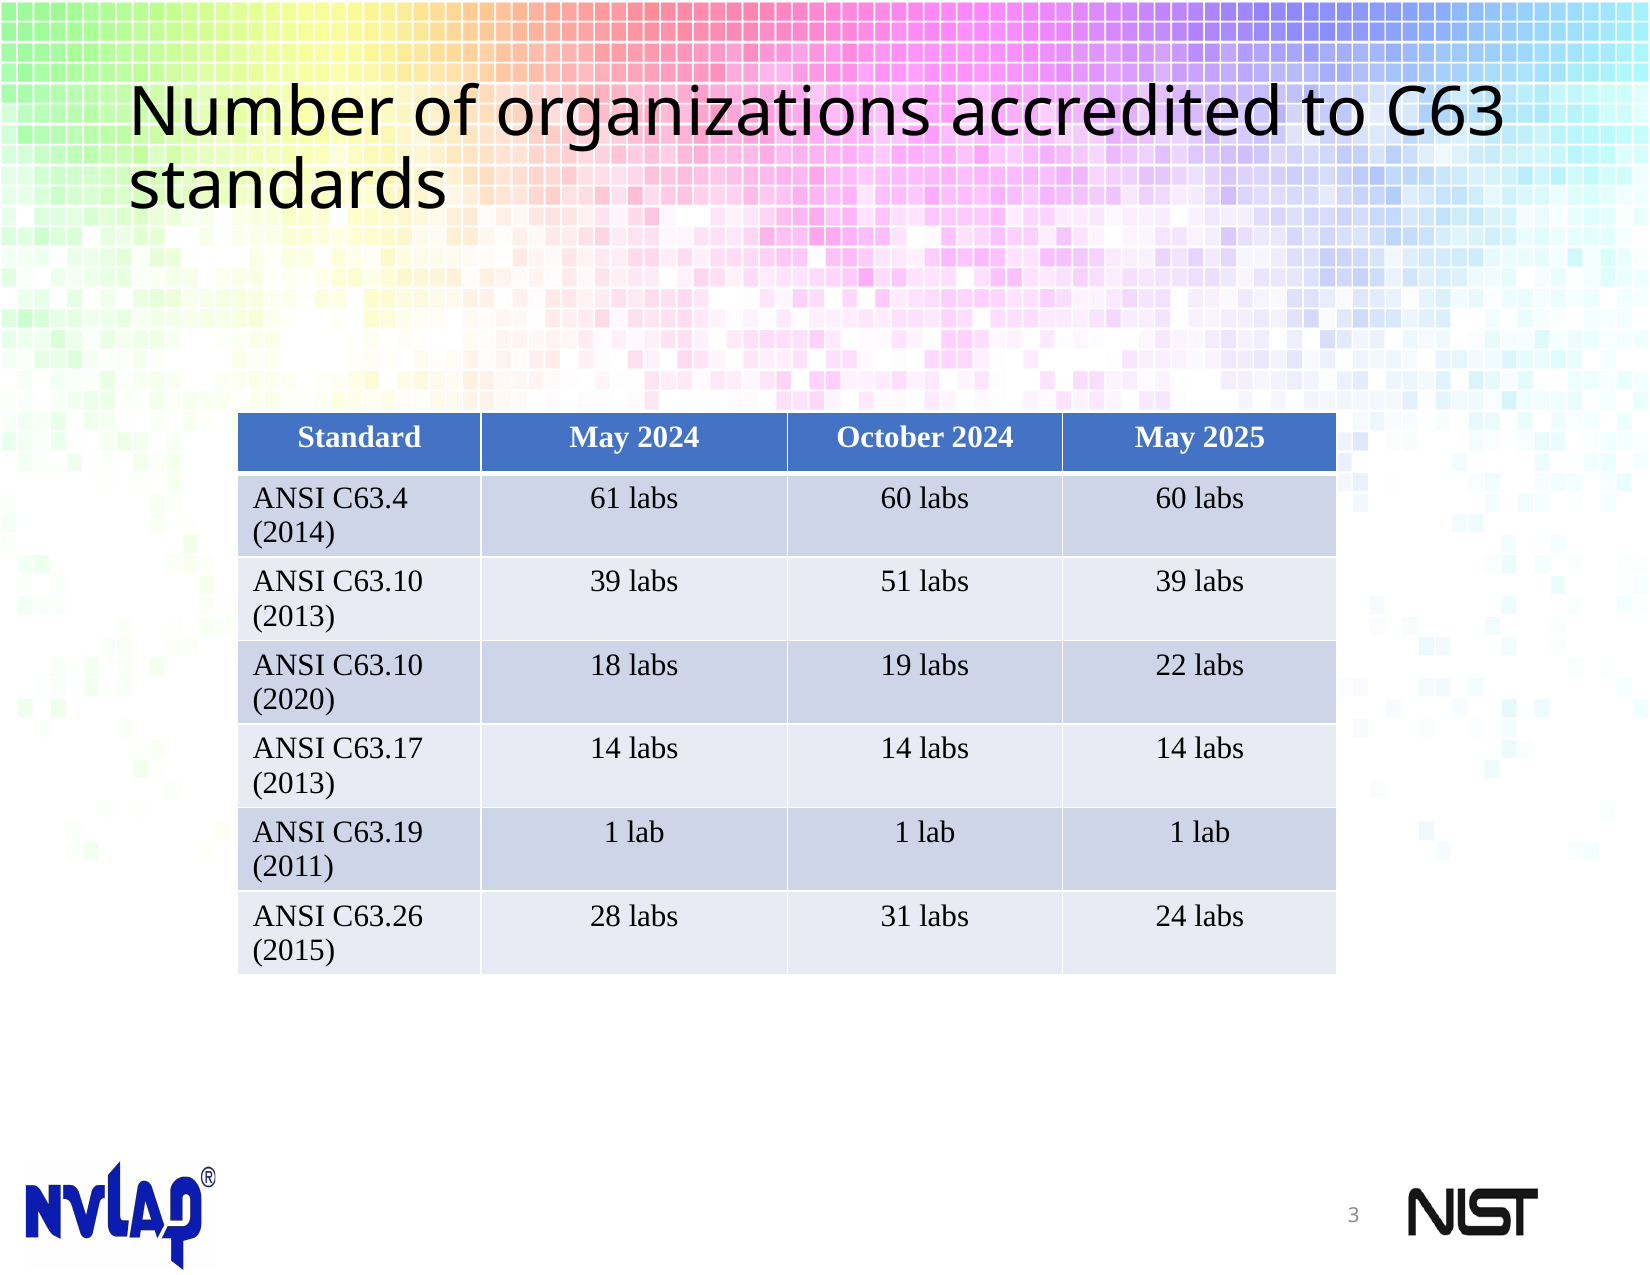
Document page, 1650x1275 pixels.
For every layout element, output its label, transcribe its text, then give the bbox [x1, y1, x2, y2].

table_cell 60 labs [1063, 476, 1336, 556]
table_cell 60 labs [788, 476, 1062, 556]
table_header October 2024 [788, 413, 1062, 471]
table_cell 19 labs [788, 641, 1062, 723]
table_header Standard [238, 413, 480, 471]
table_cell 61 labs [482, 476, 787, 556]
table_header May 2025 [1063, 413, 1336, 471]
table_cell ANSI C63.4 (2014) [238, 476, 480, 556]
table_cell 1 lab [1063, 808, 1336, 890]
table_cell 14 labs [1063, 725, 1336, 807]
table_cell ANSI C63.17 (2013) [238, 725, 480, 807]
table_cell 24 labs [1063, 892, 1336, 974]
table_header May 2024 [482, 413, 787, 471]
table_cell ANSI C63.19 (2011) [238, 808, 480, 890]
table_cell 14 labs [788, 725, 1062, 807]
table_cell ANSI C63.26 (2015) [238, 892, 480, 974]
table_cell 39 labs [482, 558, 787, 640]
table_cell ANSI C63.10 (2013) [238, 558, 480, 640]
table_cell ANSI C63.10 (2020) [238, 641, 480, 723]
table_cell 1 lab [482, 808, 787, 890]
title Number of organizations accredited to C63 standards [113, 67, 1537, 315]
table_cell 22 labs [1063, 641, 1336, 723]
slide_number 3 [1165, 1181, 1375, 1250]
table_cell 51 labs [788, 558, 1062, 640]
table_cell 31 labs [788, 892, 1062, 974]
picture [0, 0, 1650, 1263]
table_cell 14 labs [482, 725, 787, 807]
table_cell 1 lab [788, 808, 1062, 890]
table_cell 28 labs [482, 892, 787, 974]
table_cell 18 labs [482, 641, 787, 723]
table_cell 39 labs [1063, 558, 1336, 640]
